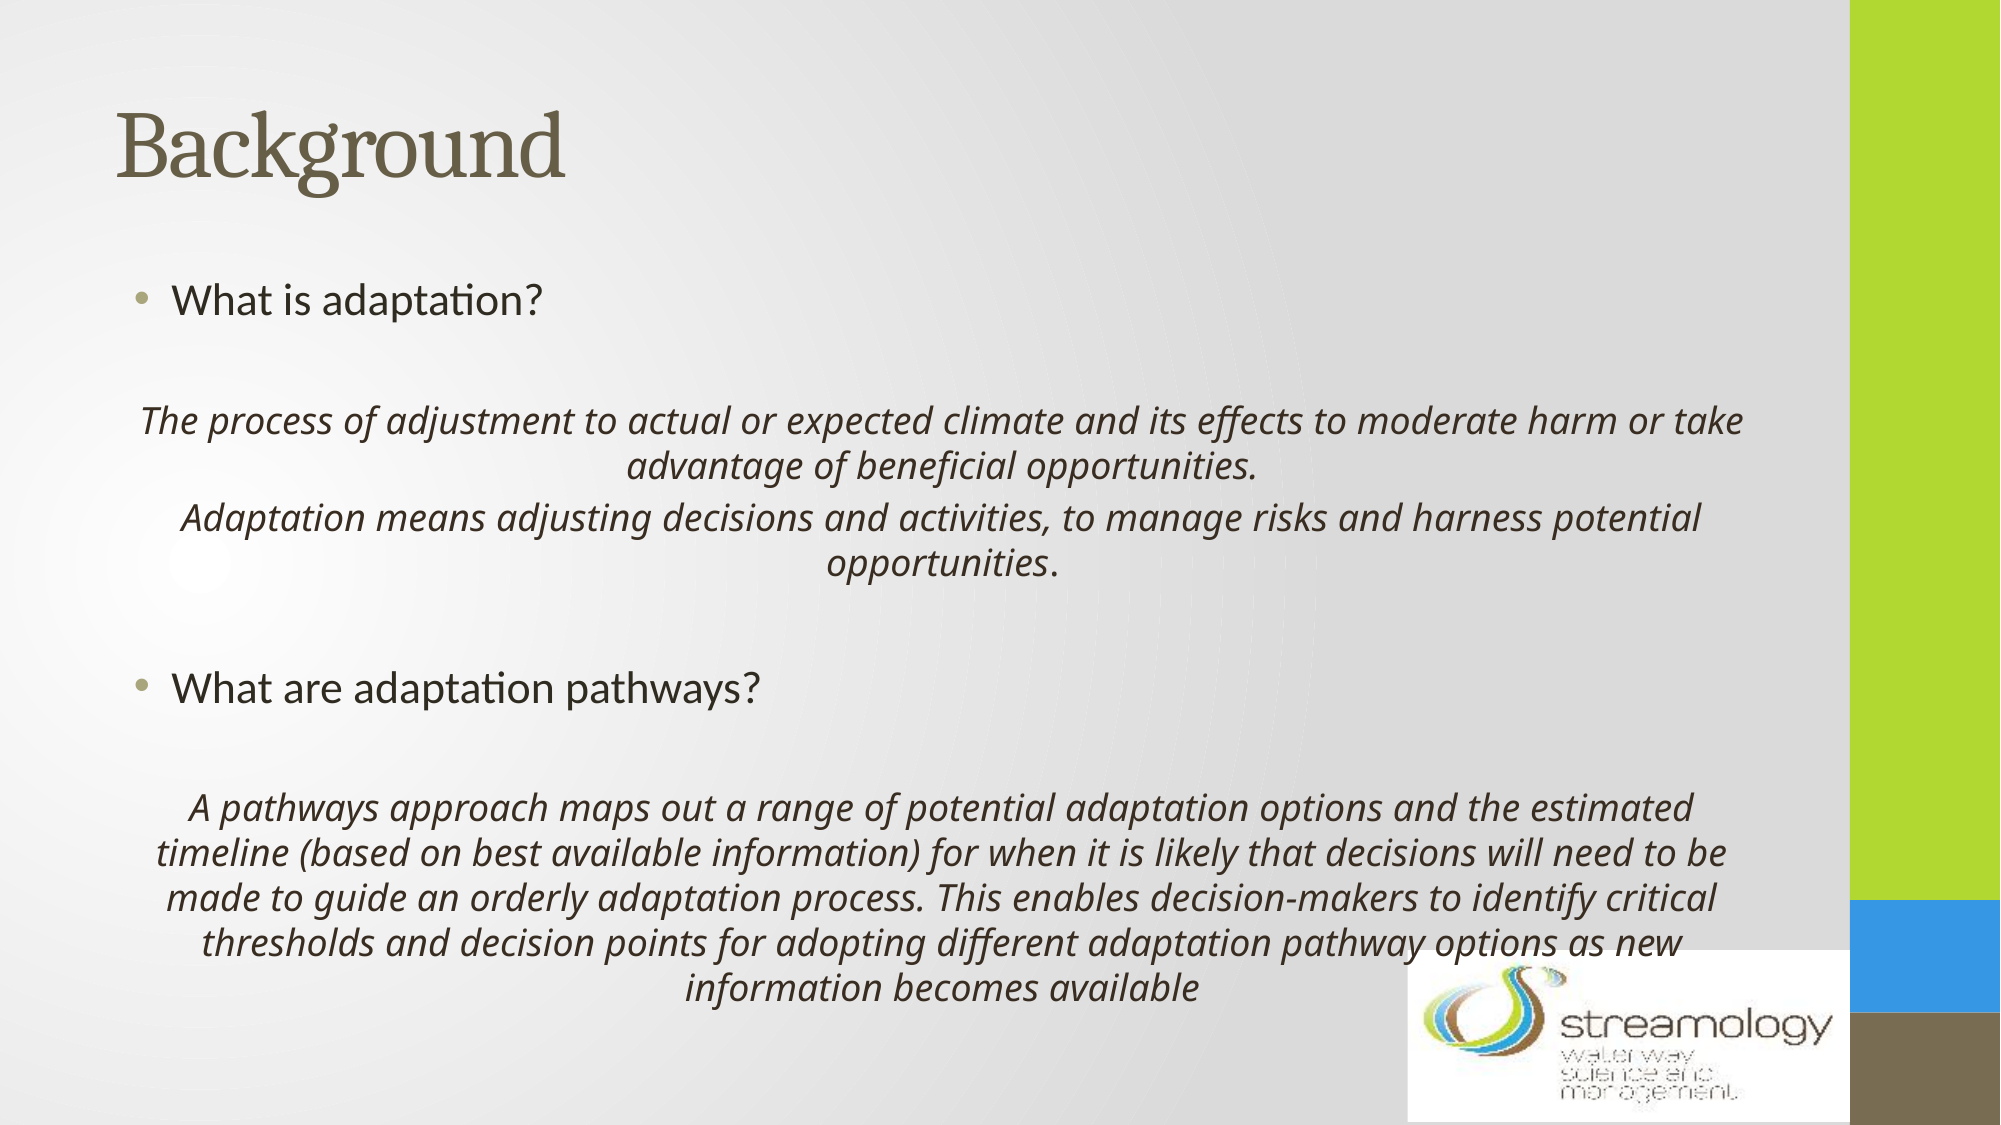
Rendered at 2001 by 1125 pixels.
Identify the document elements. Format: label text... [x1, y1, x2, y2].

title Background [99, 45, 1767, 233]
list What is adaptation? The process of adjustment to actual or expected climate and its effects to moderate harm or take advantage of beneficial opportunities. Adaptation means adjusting decisions and activities, to manage risks and harness potential opportunities. What are adaptation pathways? A pathways approach maps out a range of potential adaptation options and the estimated timeline (based on best available information) for when it is likely that decisions will need to be made to guide an orderly adaptation process. This enables decision-makers to identify critical thresholds and decision points for adopting different adaptation pathway options as new information becomes available [99, 262, 1767, 1050]
picture [1407, 950, 1850, 1122]
